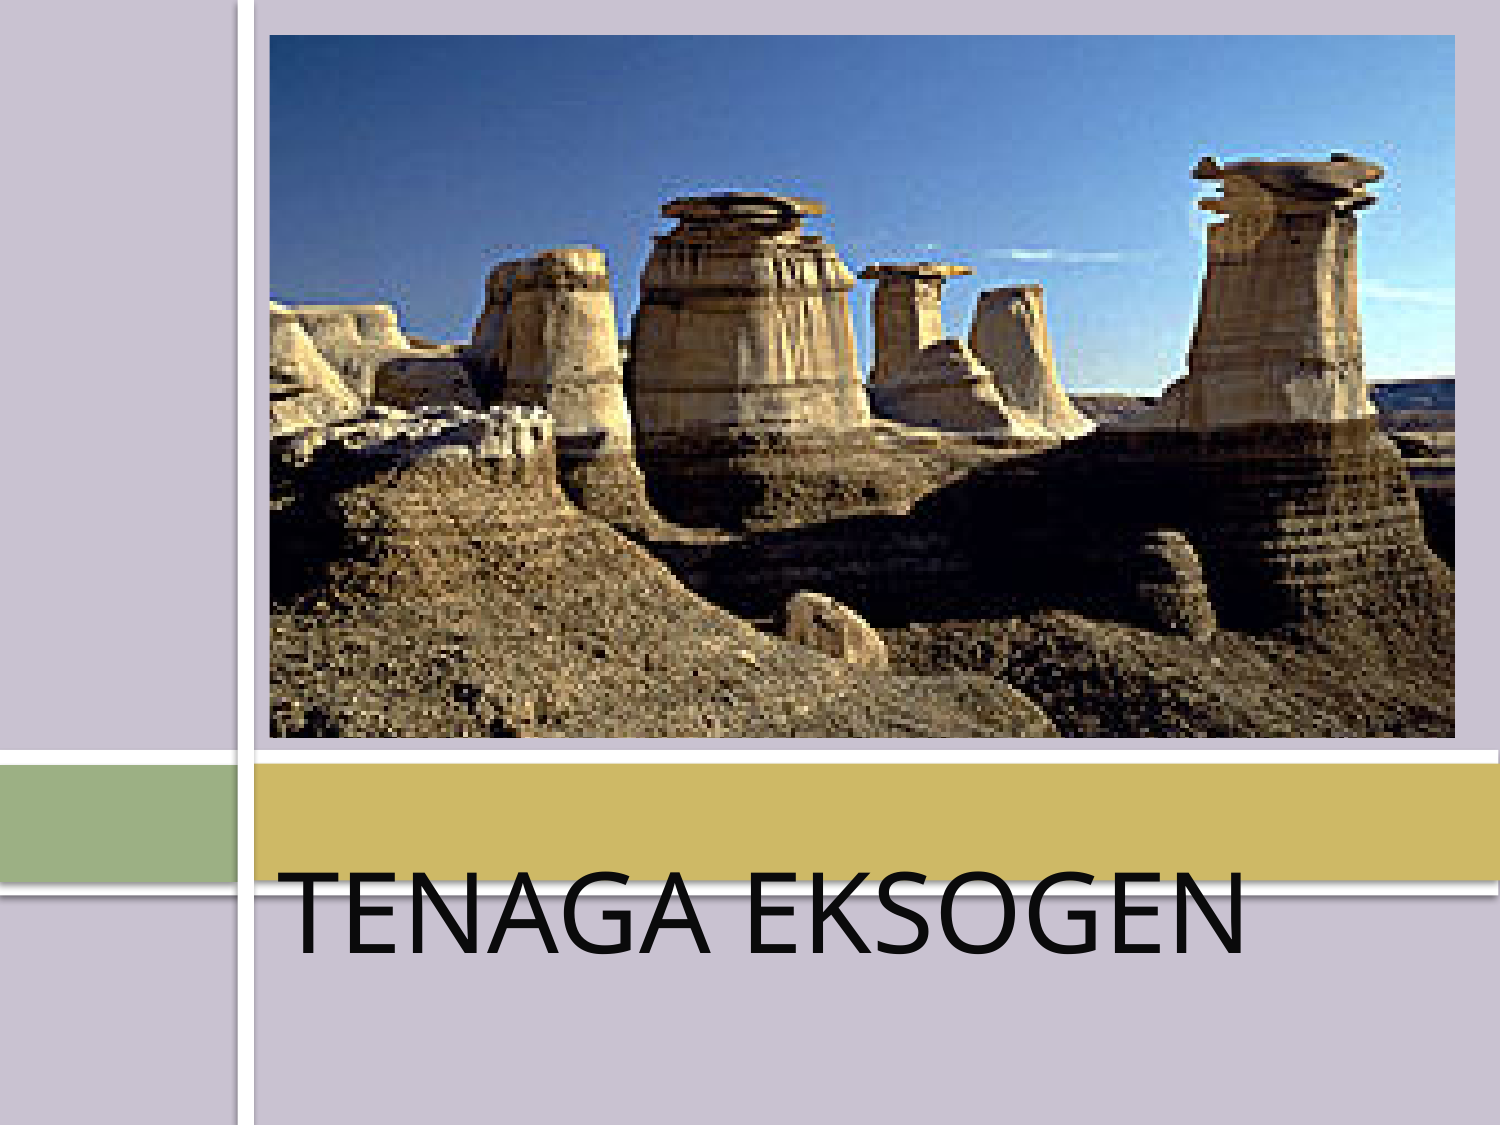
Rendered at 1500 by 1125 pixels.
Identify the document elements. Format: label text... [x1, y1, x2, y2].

title TENAGA EKSOGEN [262, 762, 1463, 1055]
picture [269, 34, 1456, 738]
